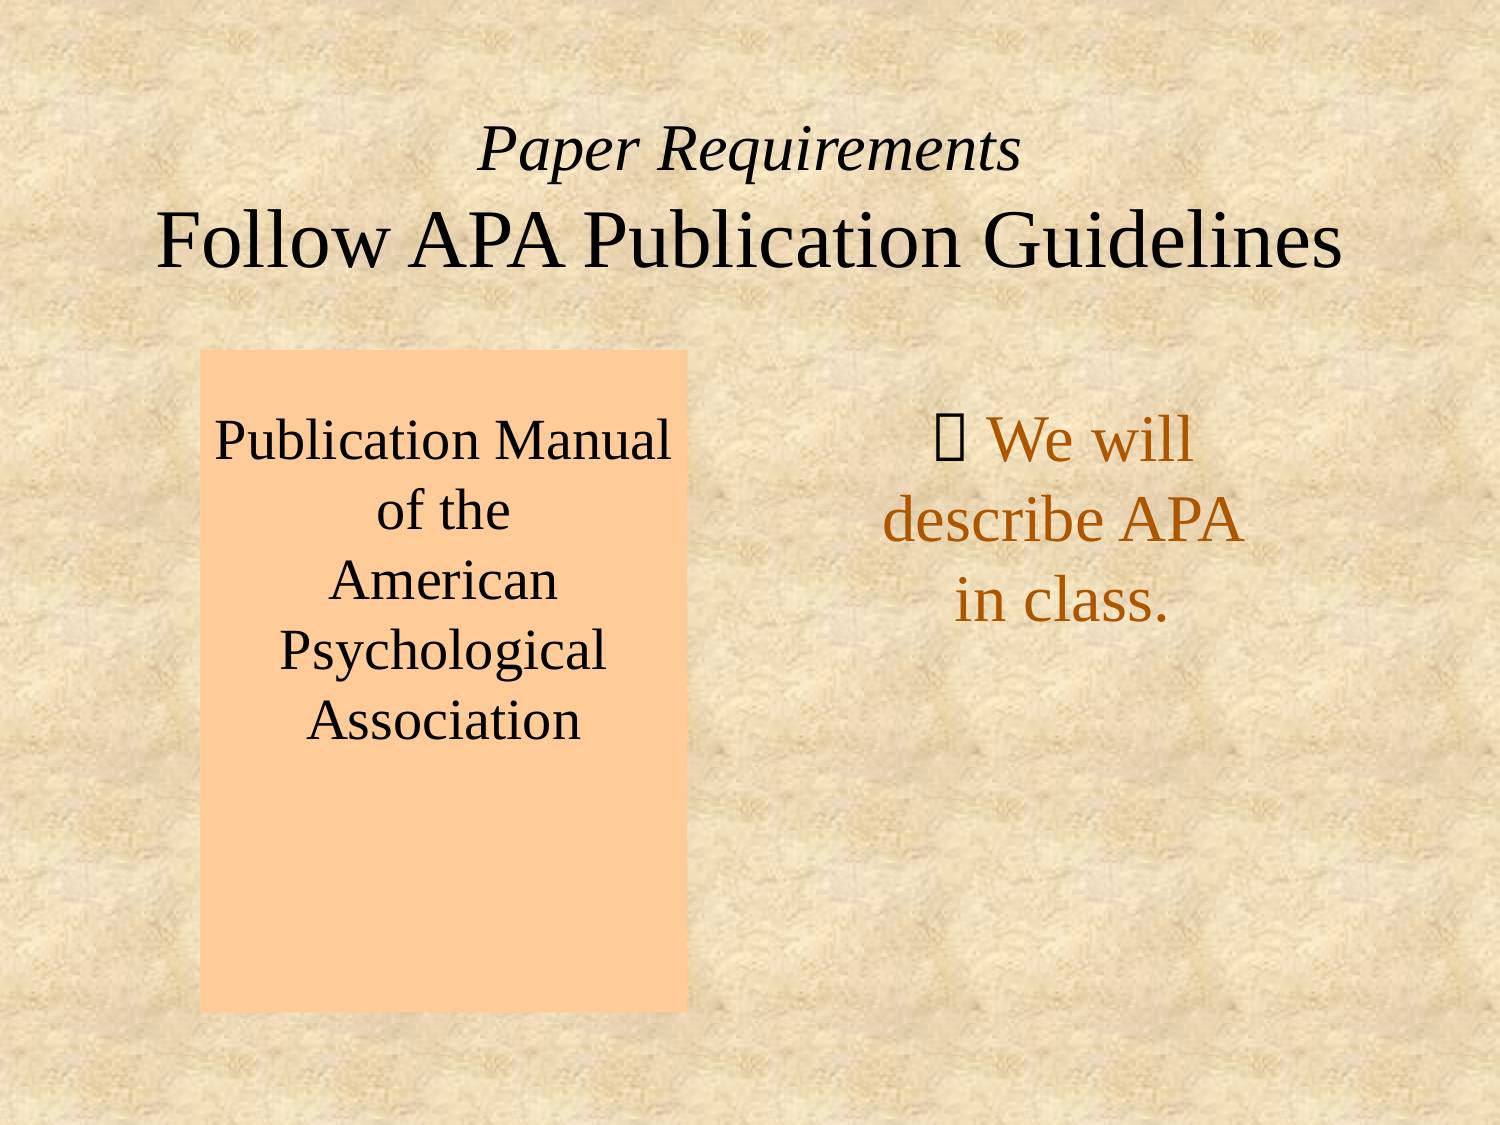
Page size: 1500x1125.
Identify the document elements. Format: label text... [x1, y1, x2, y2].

text_box Publication Manual of the American Psychological Association [200, 349, 688, 1013]
title Paper Requirements Follow APA Publication Guidelines [112, 99, 1388, 288]
picture [0, 0, 1500, 1125]
text_box  We will describe APA in class. [837, 387, 1288, 643]
